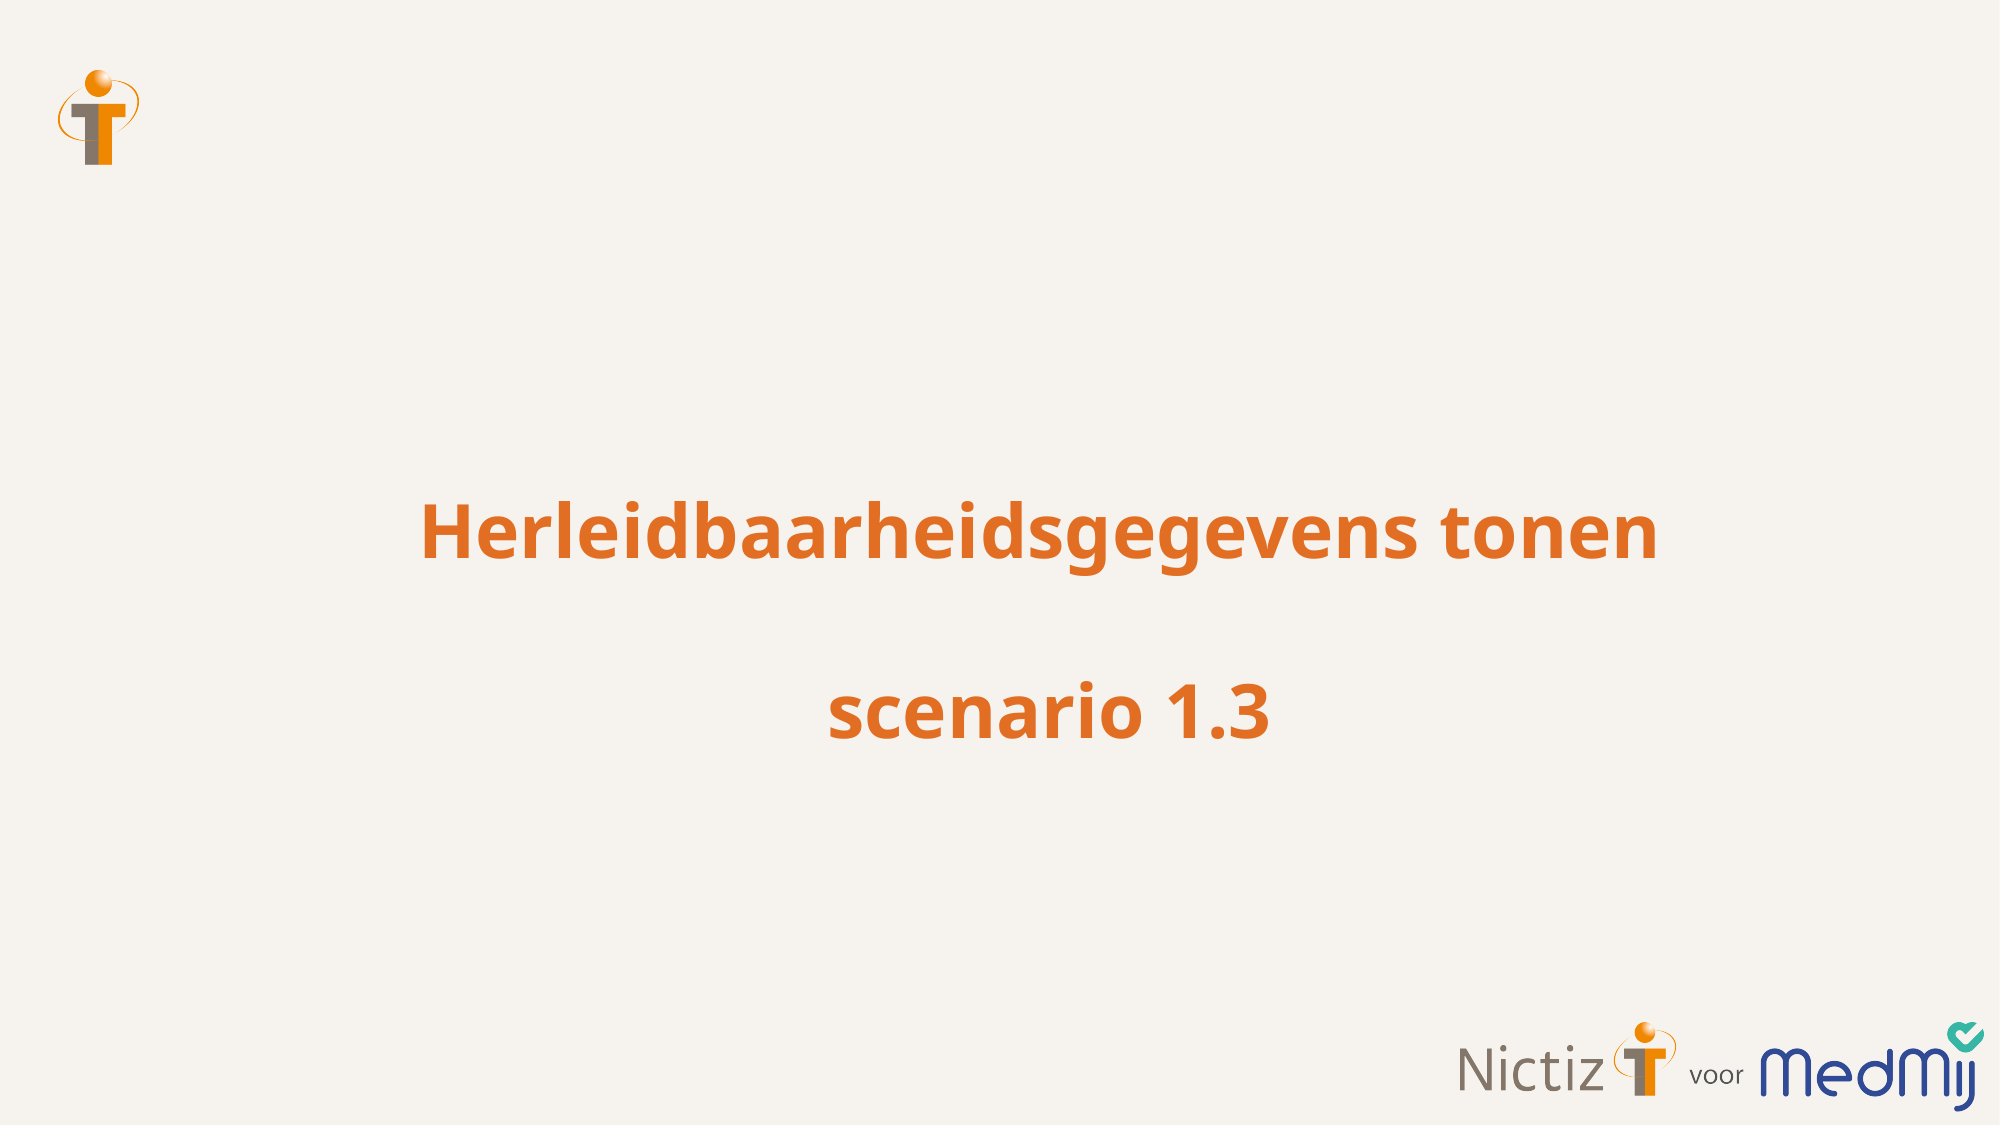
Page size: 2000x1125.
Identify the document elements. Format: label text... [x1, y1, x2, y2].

picture [1457, 1019, 1988, 1113]
picture [50, 66, 151, 187]
title Herleidbaarheidsgegevens tonen scenario 1.3 [155, 386, 1944, 848]
